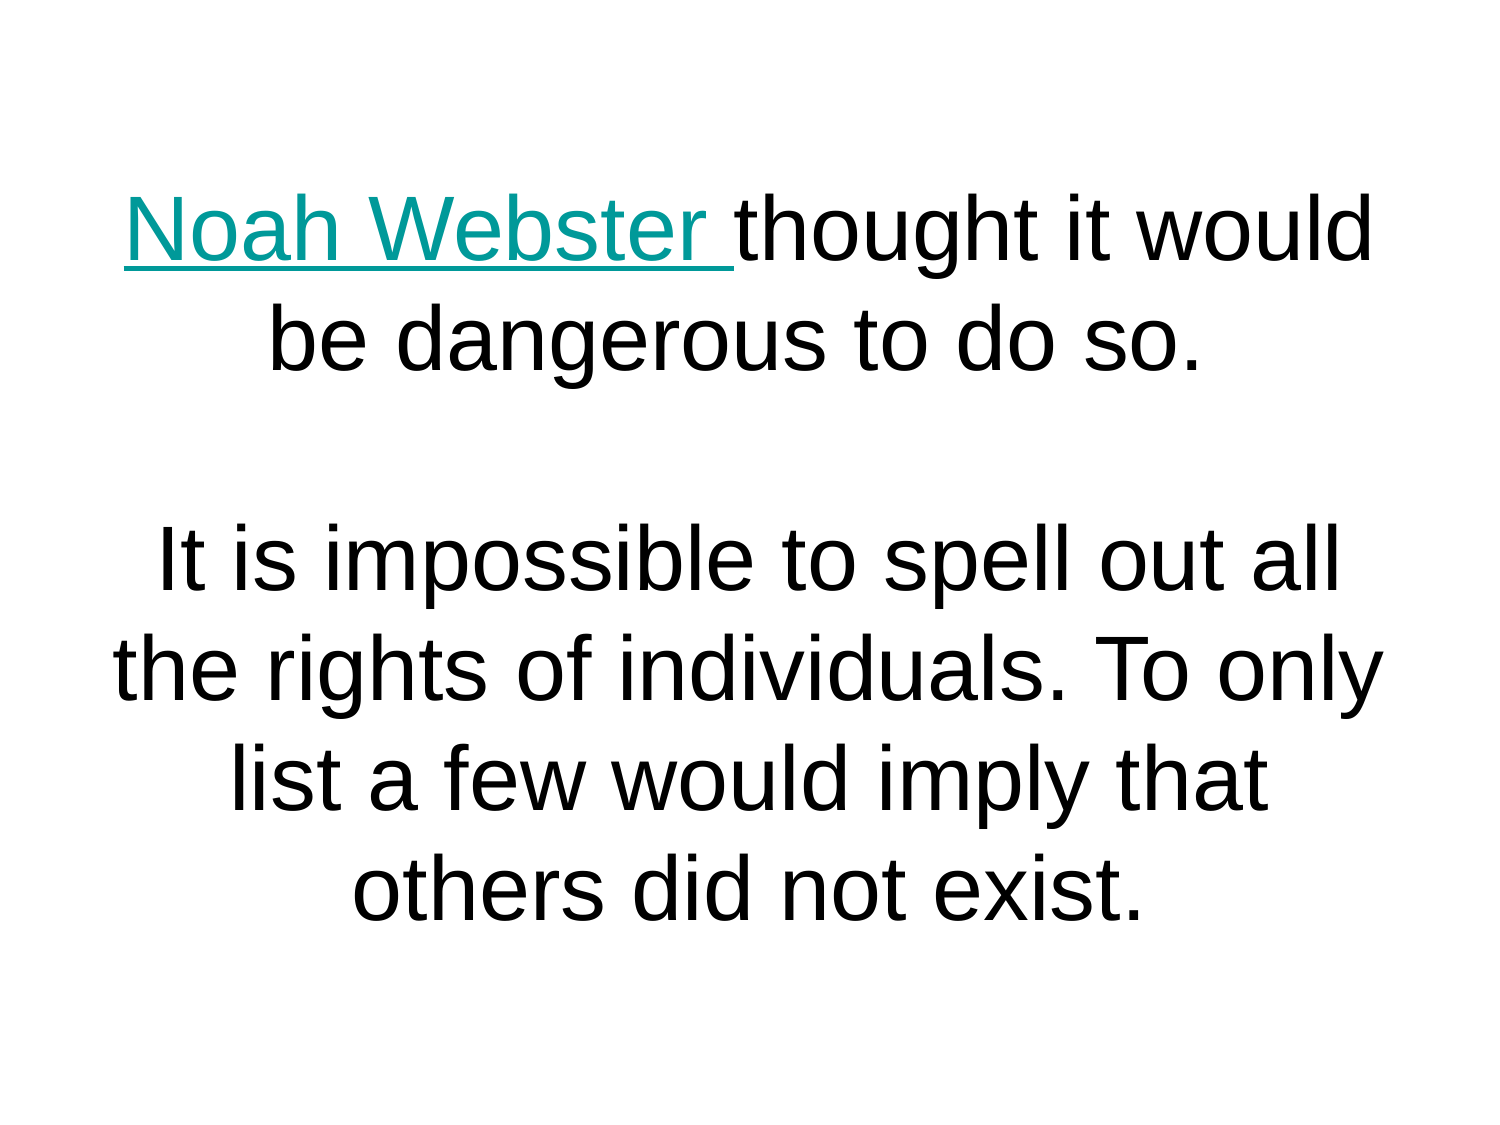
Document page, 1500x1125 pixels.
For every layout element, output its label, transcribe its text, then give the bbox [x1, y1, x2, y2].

title Noah Webster thought it would be dangerous to do so. It is impossible to spell out all the rights of individuals. To only list a few would imply that others did not exist. [74, 44, 1426, 1063]
